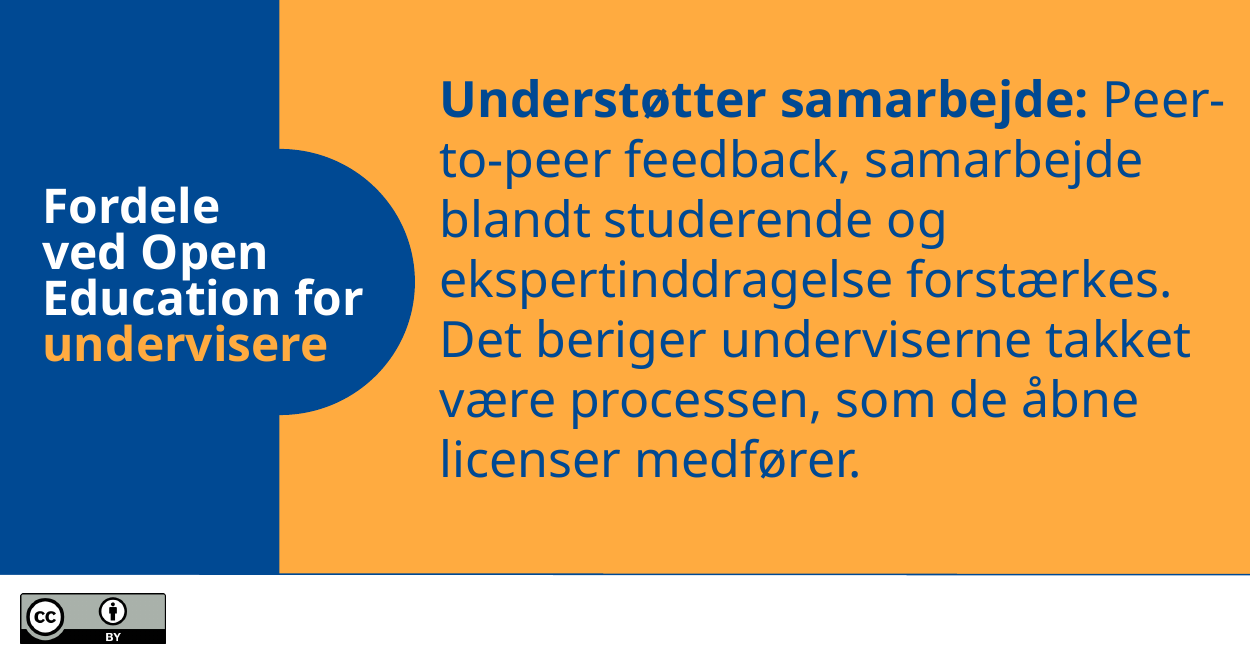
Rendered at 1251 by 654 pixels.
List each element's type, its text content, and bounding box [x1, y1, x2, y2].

text_box [206, 148, 355, 171]
text_box [196, 386, 365, 416]
picture [20, 592, 166, 645]
text_box Understøtter samarbejde: Peer-to-peer feedback, samarbejde blandt studerende og ekspertinddragelse forstærkes. Det beriger underviserne takket være processen, som de åbne licenser medfører. [424, 52, 1250, 503]
text_box [0, 582, 1250, 654]
text_box [0, 0, 280, 573]
text_box Fordele ved Open Education for undervisere [27, 171, 415, 386]
